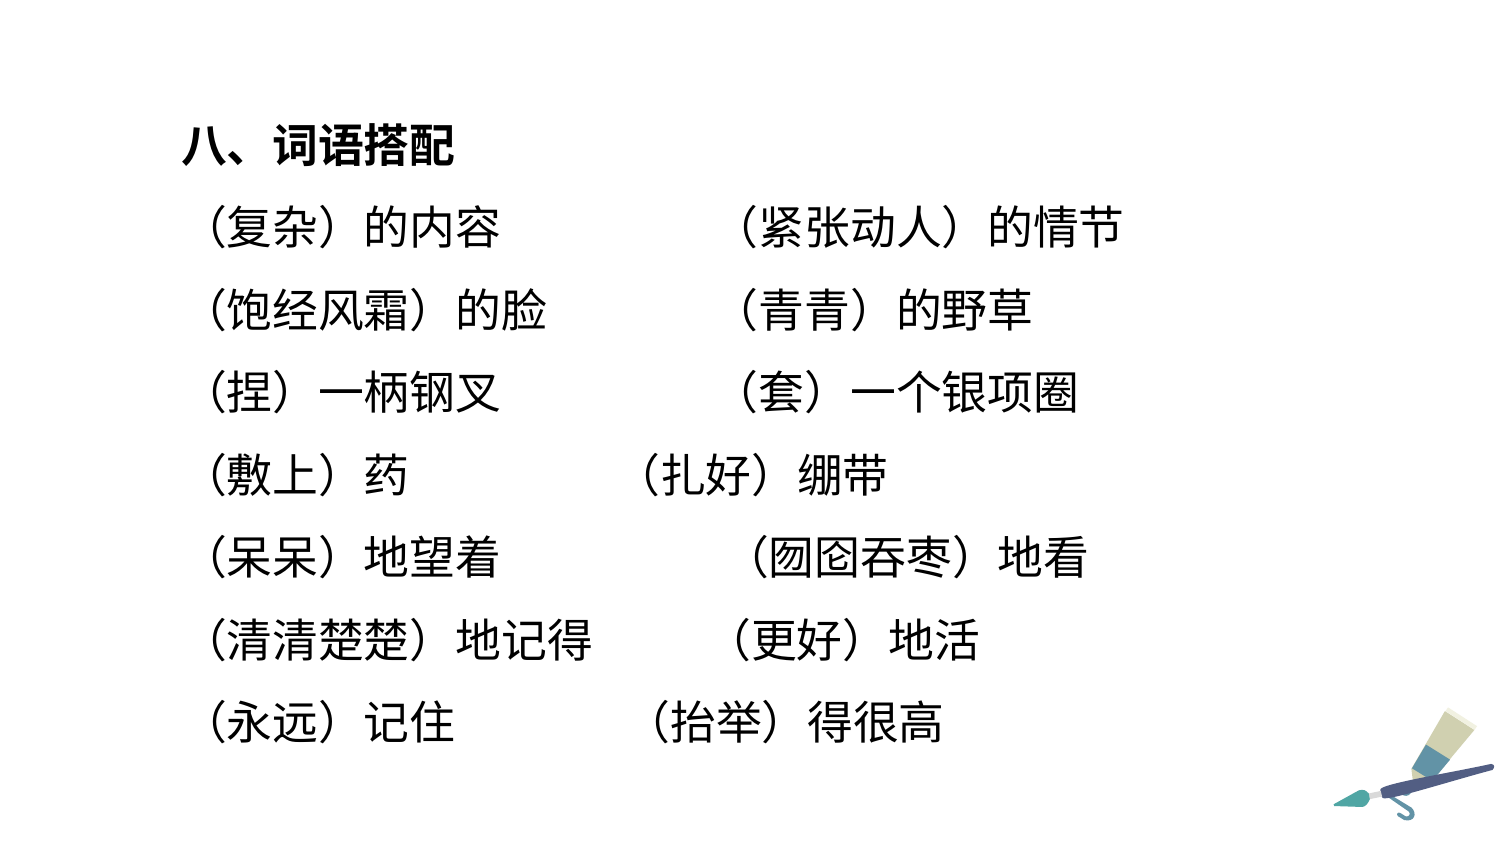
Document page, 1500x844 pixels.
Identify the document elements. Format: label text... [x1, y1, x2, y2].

text_box 八、词语搭配 （复杂）的内容 （紧张动人）的情节 （饱经风霜）的脸 （青青）的野草 （捏）一柄钢叉 （套）一个银项圈 （敷上）药 （扎好）绷带 （呆呆）地望着 （囫囵吞枣）地看 （清清楚楚）地记得 （更好）地活 （永远）记住 （抬举）得很高 [166, 81, 1303, 756]
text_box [1358, 708, 1481, 844]
